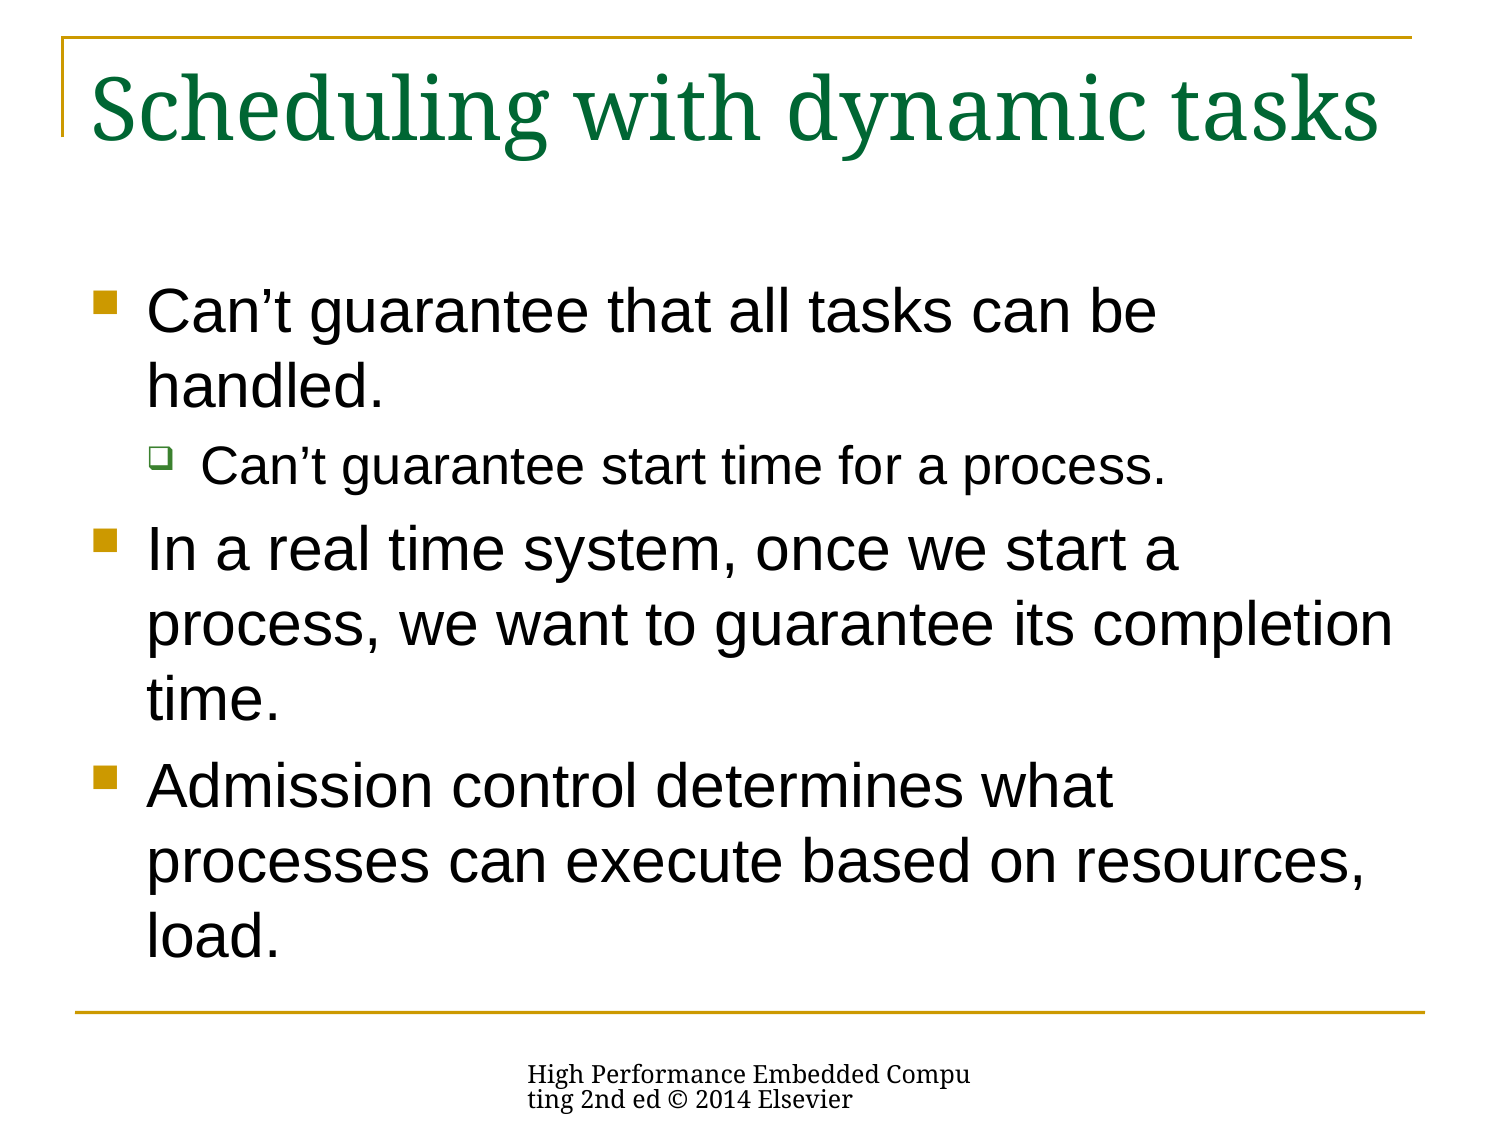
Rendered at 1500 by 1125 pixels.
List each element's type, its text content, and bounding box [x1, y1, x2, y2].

list Can’t guarantee that all tasks can be handled. Can’t guarantee start time for a process. In a real time system, once we start a process, we want to guarantee its completion time. Admission control determines what processes can execute based on resources, load. [75, 262, 1425, 1006]
footer High Performance Embedded Computing 2nd ed © 2014 Elsevier [512, 1025, 988, 1100]
title Scheduling with dynamic tasks [75, 45, 1425, 233]
